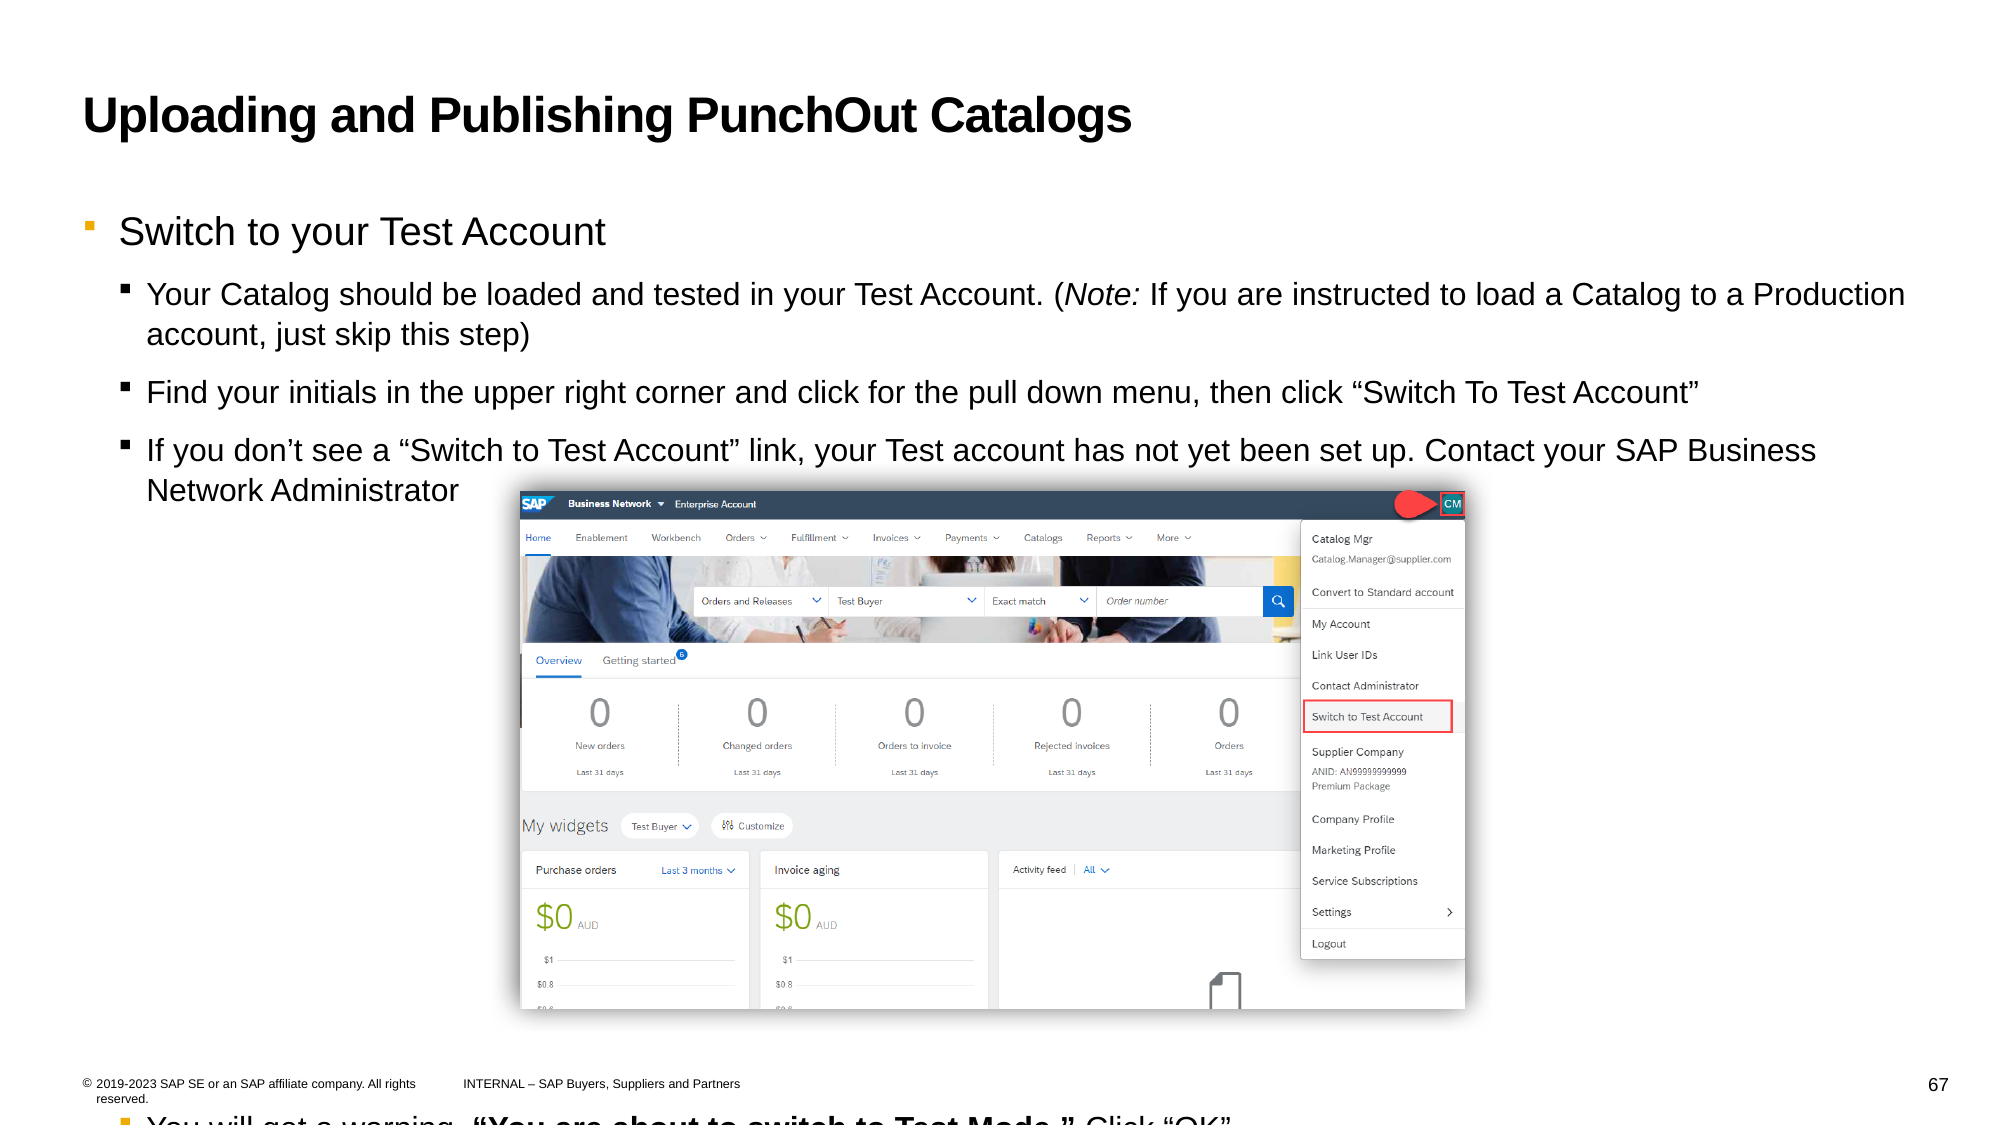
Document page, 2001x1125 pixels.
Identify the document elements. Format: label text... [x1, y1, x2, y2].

title Uploading and Publishing PunchOut Catalogs [82, 82, 1918, 144]
list Switch to your Test Account Your Catalog should be loaded and tested in your Test Account. (Note: If you are instructed to load a Catalog to a Production account, just skip this step) Find your initials in the upper right corner and click for the pull down menu, then click “Switch To Test Account” If you don’t see a “Switch to Test Account” link, your Test account has not yet been set up. Contact your SAP Business Network Administrator You will get a warning. “You are about to switch to Test Mode.” Click “OK” [82, 207, 1918, 1125]
picture [519, 488, 1466, 1009]
